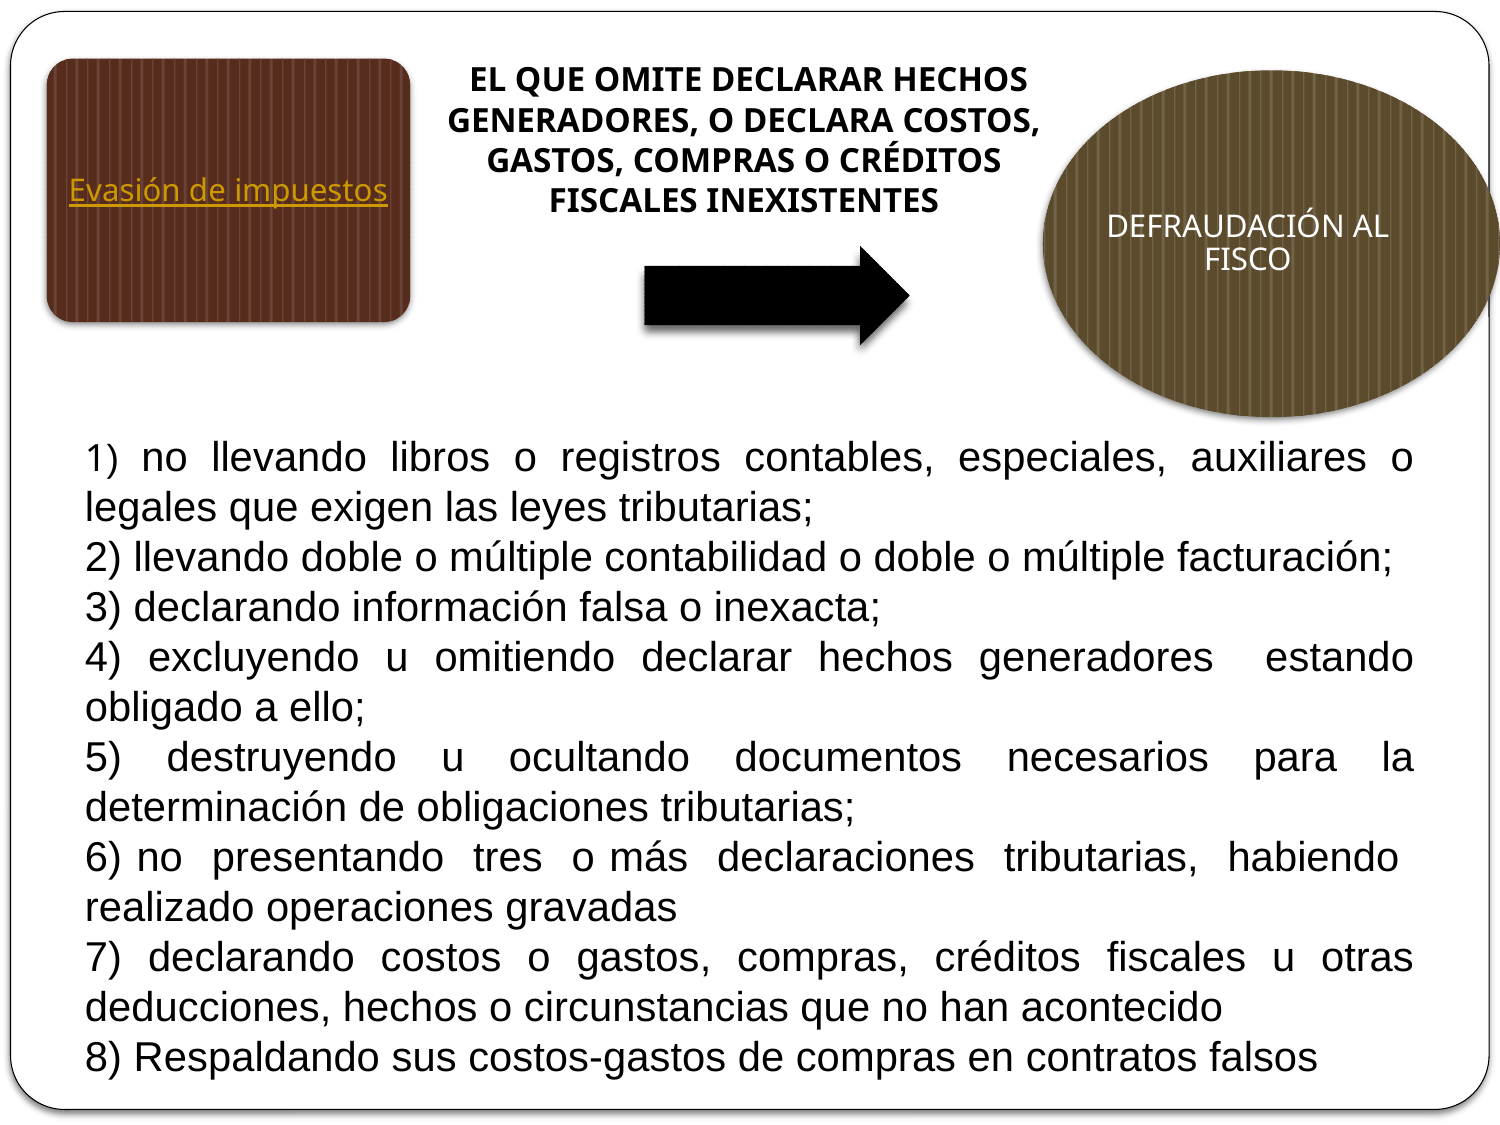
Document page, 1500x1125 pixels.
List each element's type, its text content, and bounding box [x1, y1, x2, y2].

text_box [1042, 70, 1500, 418]
text_box 1) no llevando libros o registros contables, especiales, auxiliares o legales que exigen las leyes tributarias; 2) llevando doble o múltiple contabilidad o doble o múltiple facturación; 3) declarando información falsa o inexacta; 4) excluyendo u omitiendo declarar hechos generadores estando obligado a ello; 5) destruyendo u ocultando documentos necesarios para la determinación de obligaciones tributarias; 6) no presentando tres o más declaraciones tributarias, habiendo realizado operaciones gravadas 7) declarando costos o gastos, compras, créditos fiscales u otras deducciones, hechos o circunstancias que no han acontecido 8) Respaldando sus costos-gastos de compras en contratos falsos [70, 421, 1430, 1125]
text_box [644, 246, 910, 345]
text_box EL QUE OMITE DECLARAR HECHOS GENERADORES, O DECLARA COSTOS, GASTOS, COMPRAS O CRÉDITOS FISCALES INEXISTENTES [410, 46, 1079, 227]
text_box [46, 58, 411, 323]
